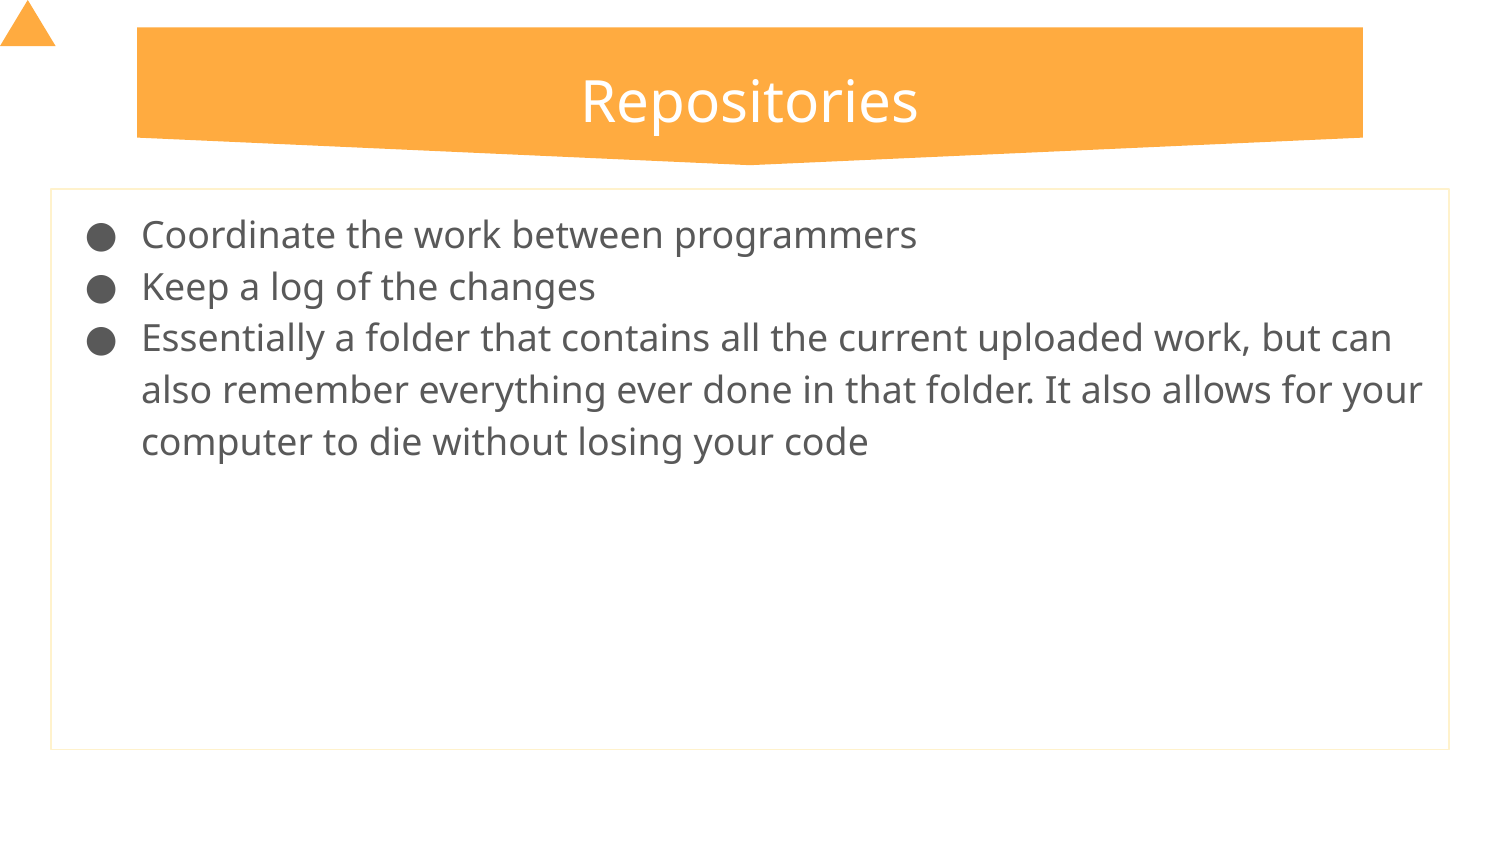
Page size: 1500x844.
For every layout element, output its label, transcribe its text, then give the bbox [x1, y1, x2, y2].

title Repositories [51, 49, 1449, 144]
text_box [137, 27, 1363, 49]
list Coordinate the work between programmers Keep a log of the changes Essentially a folder that contains all the current uploaded work, but can also remember everything ever done in that folder. It also allows for your computer to die without losing your code [51, 189, 1449, 750]
text_box [0, 0, 56, 47]
text_box [279, 144, 1221, 166]
